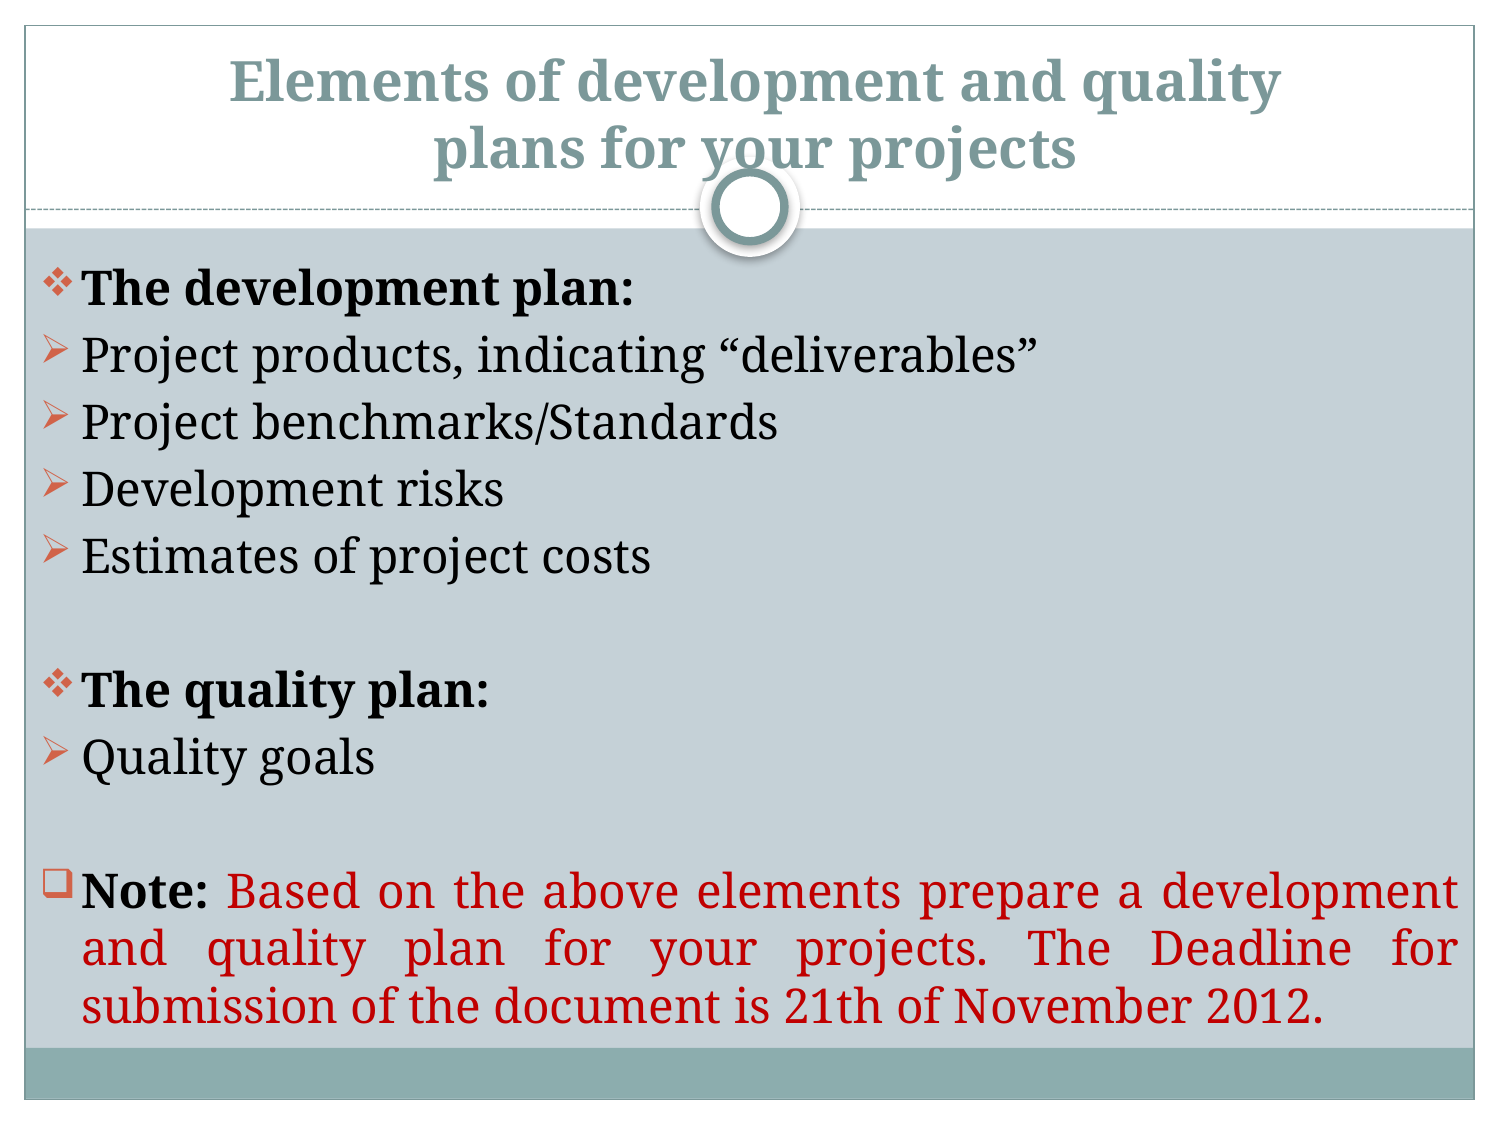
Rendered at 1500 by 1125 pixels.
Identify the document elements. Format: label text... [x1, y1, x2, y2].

list The development plan: Project products, indicating “deliverables” Project benchmarks/Standards Development risks Estimates of project costs The quality plan: Quality goals Note: Based on the above elements prepare a development and quality plan for your projects. The Deadline for submission of the document is 21th of November 2012. [24, 250, 1475, 1050]
title Elements of development and quality plans for your projects [37, 37, 1475, 187]
